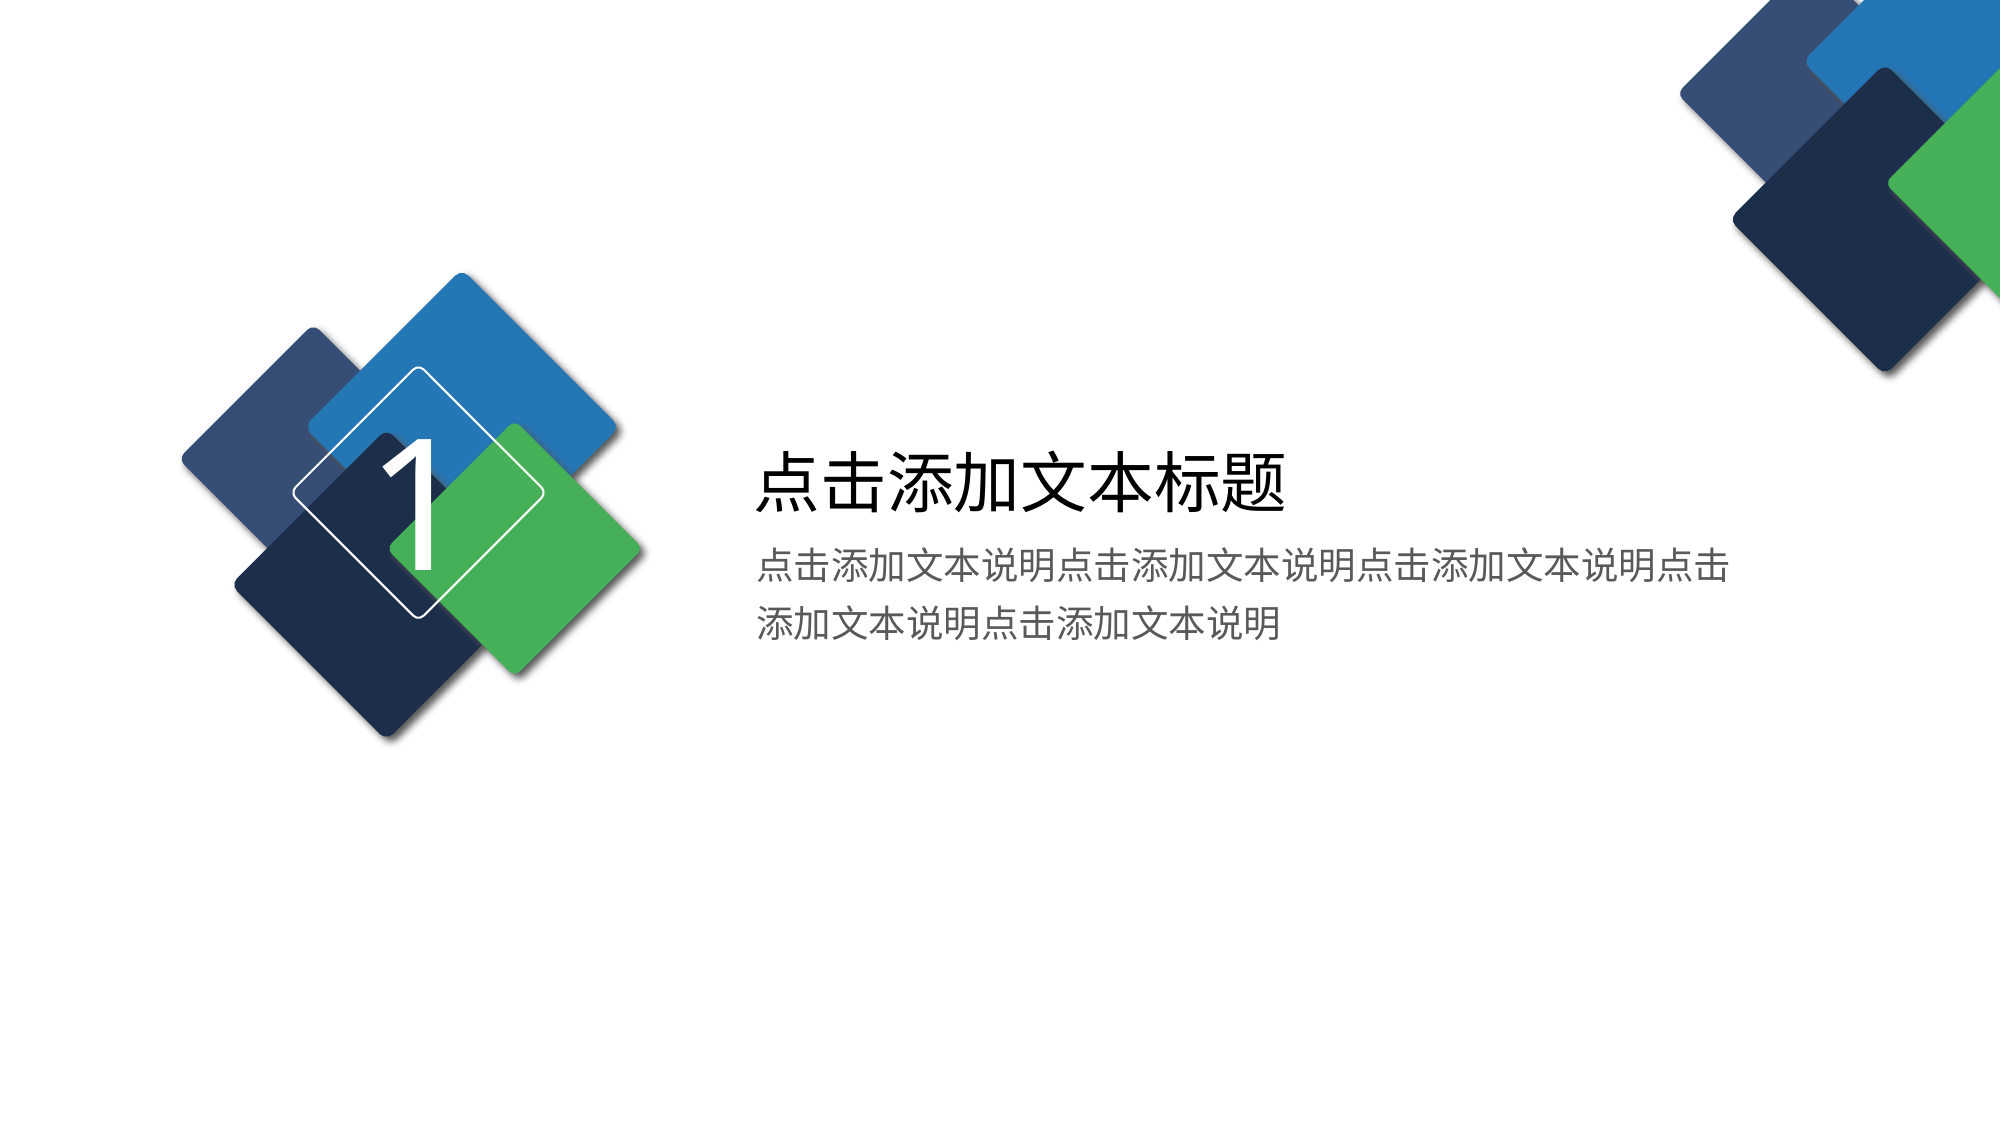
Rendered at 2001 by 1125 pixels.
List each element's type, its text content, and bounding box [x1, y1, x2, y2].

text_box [1716, 0, 2000, 330]
text_box 点击添加文本说明点击添加文本说明点击添加文本说明点击添加文本说明点击添加文本说明 [741, 520, 1770, 653]
text_box 点击添加文本标题 [739, 433, 1431, 529]
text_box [217, 315, 606, 695]
